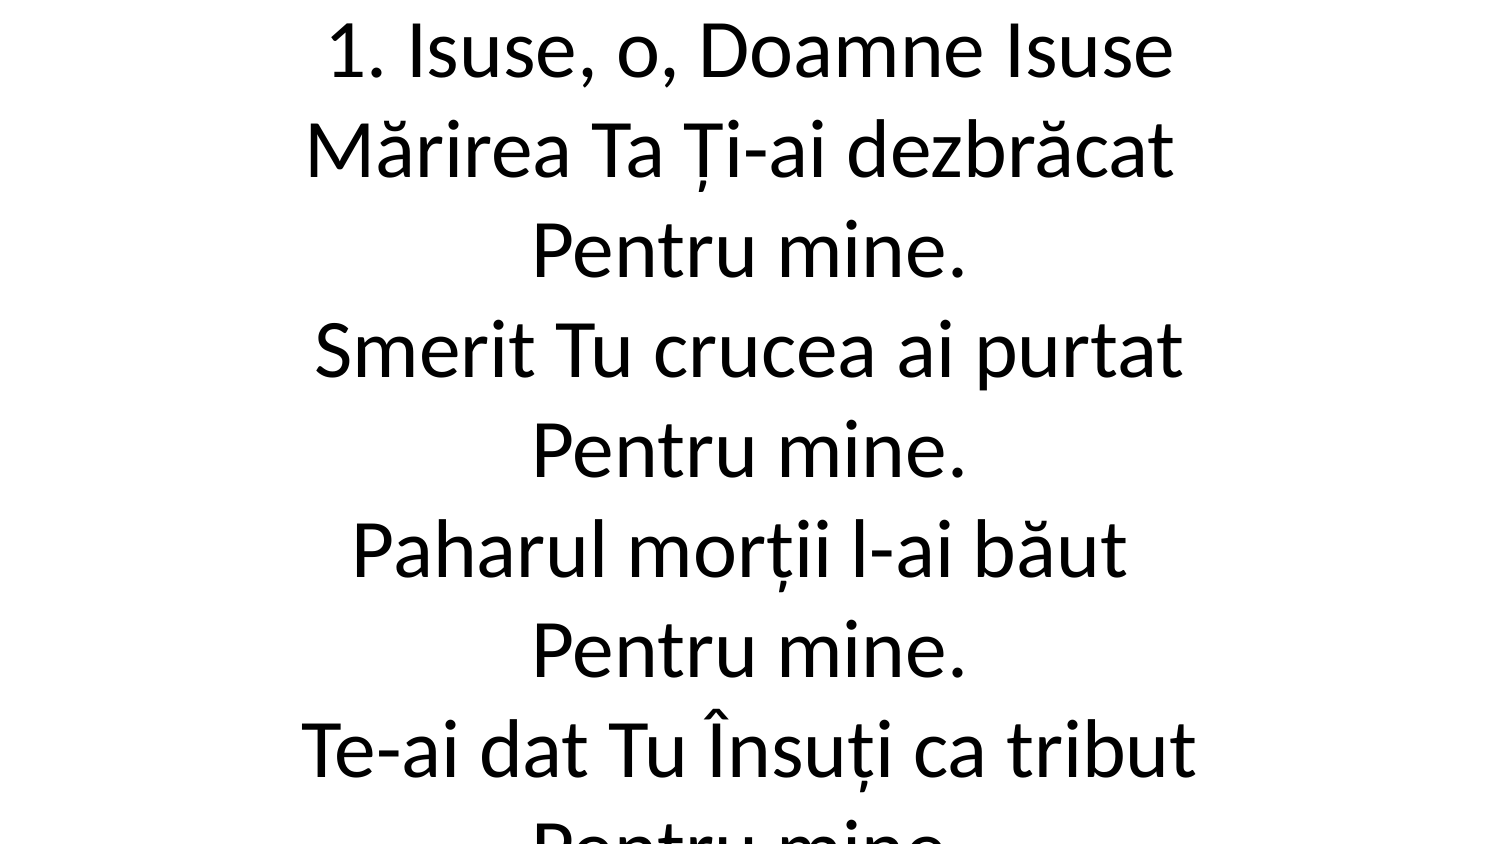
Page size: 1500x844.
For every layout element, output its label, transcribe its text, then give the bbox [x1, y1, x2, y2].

text_box 1. Isuse, o, Doamne Isuse Mărirea Ta Ți-ai dezbrăcat Pentru mine. Smerit Tu crucea ai purtat Pentru mine. Paharul morții l-ai băut Pentru mine. Te-ai dat Tu Însuți ca tribut Pentru mine. [286, 0, 1214, 844]
